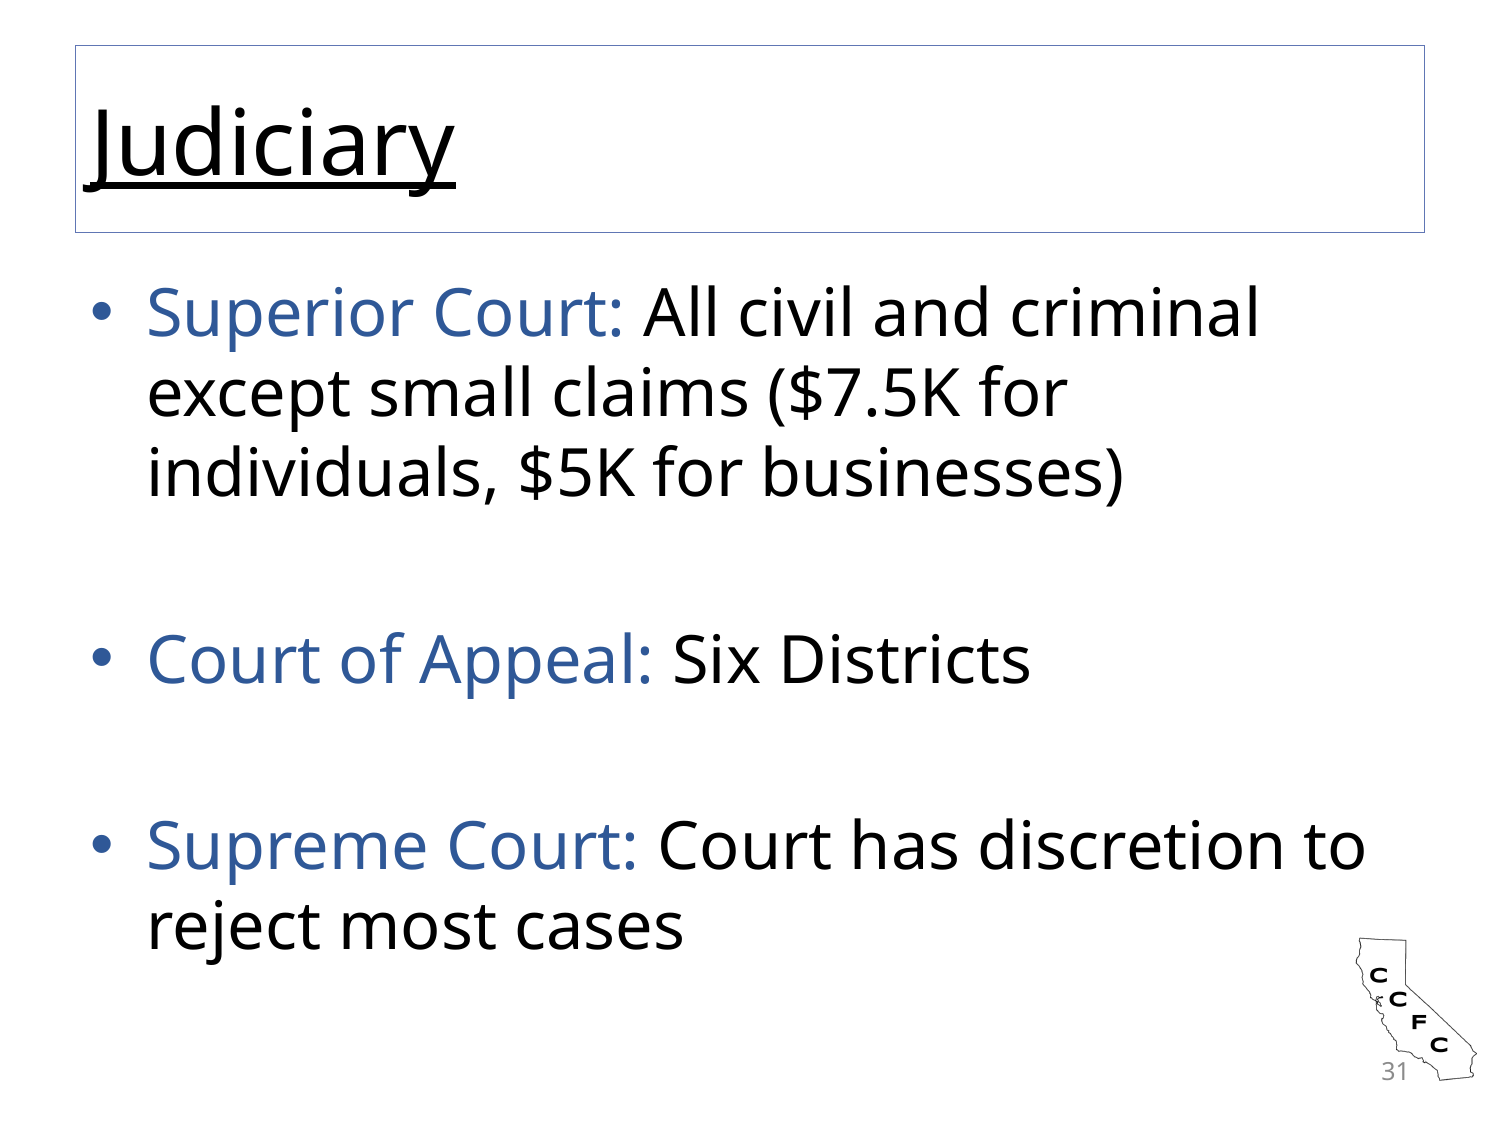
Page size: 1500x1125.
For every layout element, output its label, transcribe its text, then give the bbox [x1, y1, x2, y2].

picture [1350, 934, 1480, 1085]
list Superior Court: All civil and criminal except small claims ($7.5K for individuals, $5K for businesses) Court of Appeal: Six Districts Supreme Court: Court has discretion to reject most cases [75, 262, 1425, 1005]
slide_number 31 [1074, 1042, 1425, 1103]
title Judiciary [75, 45, 1425, 233]
